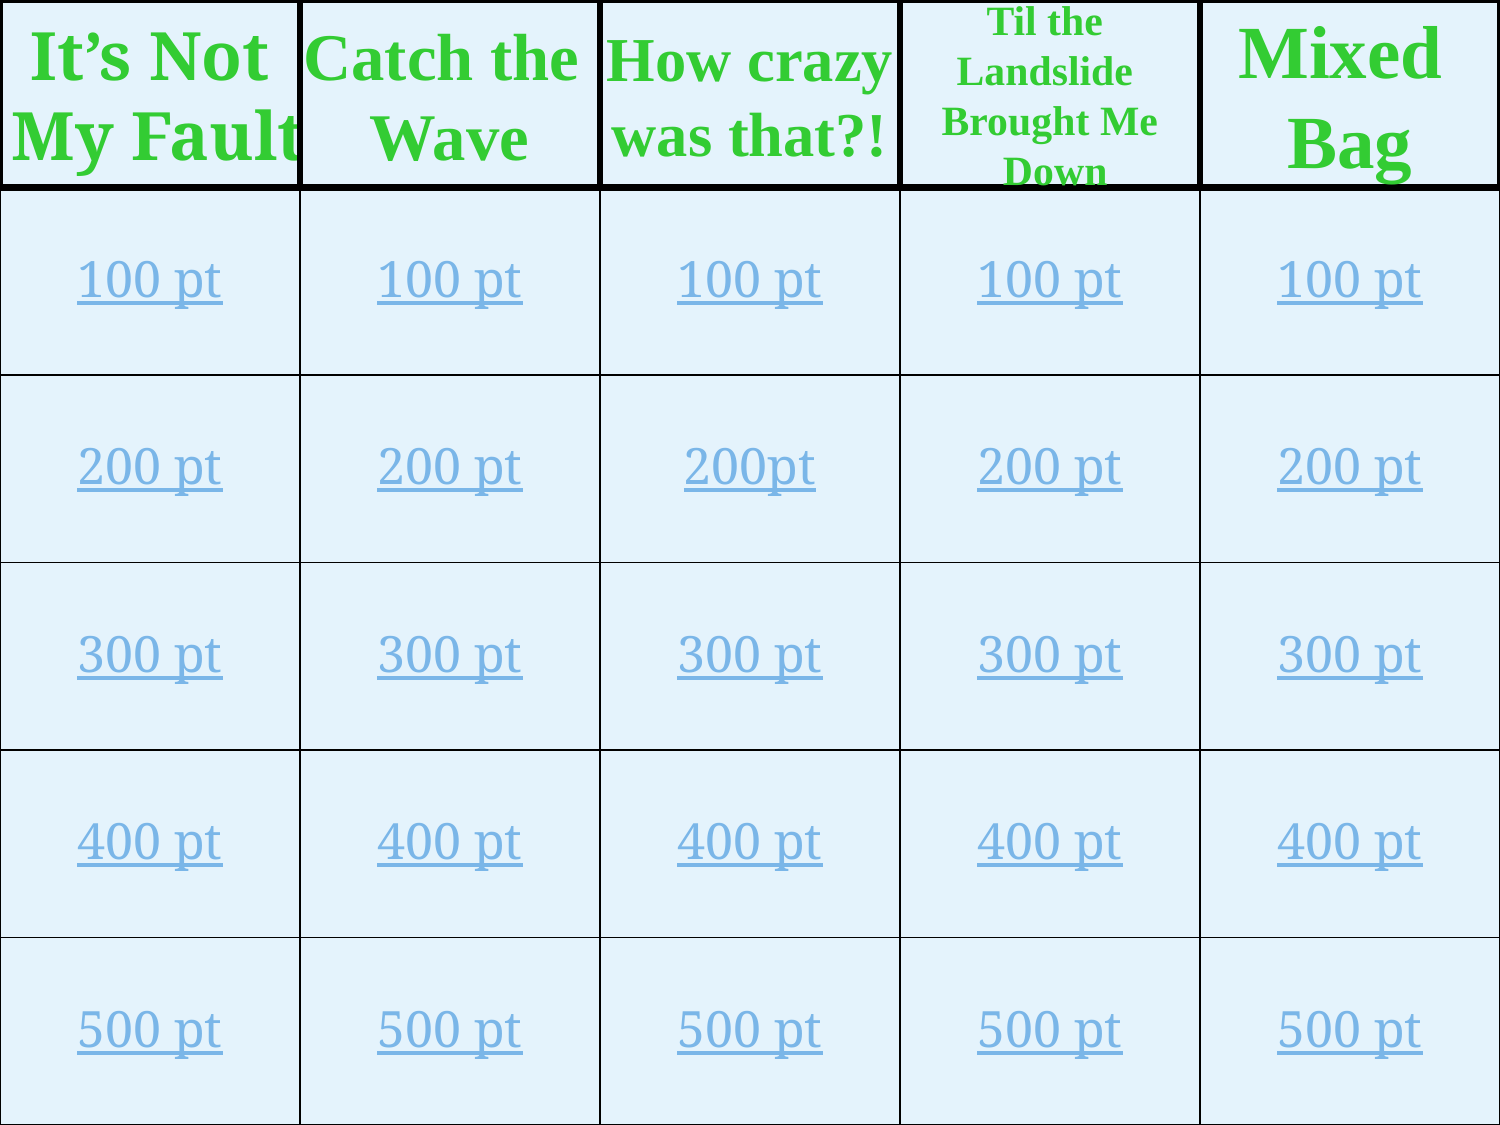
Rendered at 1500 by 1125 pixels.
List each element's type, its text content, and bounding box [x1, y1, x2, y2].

text_box 200 pt [899, 375, 1199, 562]
text_box It’s Not My Fault [0, 0, 299, 188]
text_box 300 pt [1199, 562, 1500, 750]
text_box 100 pt [300, 188, 599, 375]
text_box 300 pt [599, 562, 899, 750]
text_box Mixed Bag [1199, 0, 1500, 188]
text_box 500 pt [899, 937, 1199, 1125]
text_box 100 pt [599, 188, 899, 375]
text_box 500 pt [0, 937, 299, 1125]
text_box 500 pt [1199, 937, 1500, 1125]
text_box 200 pt [299, 375, 599, 562]
text_box 100 pt [899, 188, 1199, 375]
text_box 300 pt [899, 562, 1199, 750]
text_box 200 pt [1199, 375, 1500, 562]
text_box 100 pt [1199, 188, 1500, 375]
text_box 200 pt [0, 376, 299, 562]
text_box 300 pt [299, 562, 599, 750]
text_box 500 pt [599, 937, 899, 1125]
text_box 300 pt [0, 562, 299, 750]
text_box 400 pt [299, 750, 599, 937]
text_box 500 pt [299, 937, 599, 1125]
text_box 400 pt [599, 750, 899, 937]
text_box Catch the Wave [299, 0, 599, 188]
text_box 100 pt [0, 188, 300, 376]
text_box 400 pt [899, 750, 1199, 937]
text_box 400 pt [1199, 750, 1500, 937]
text_box How crazy was that?! [599, 0, 899, 188]
text_box Til the Landslide Brought Me Down [899, 0, 1199, 188]
text_box 200pt [599, 375, 899, 562]
text_box 400 pt [0, 750, 299, 937]
